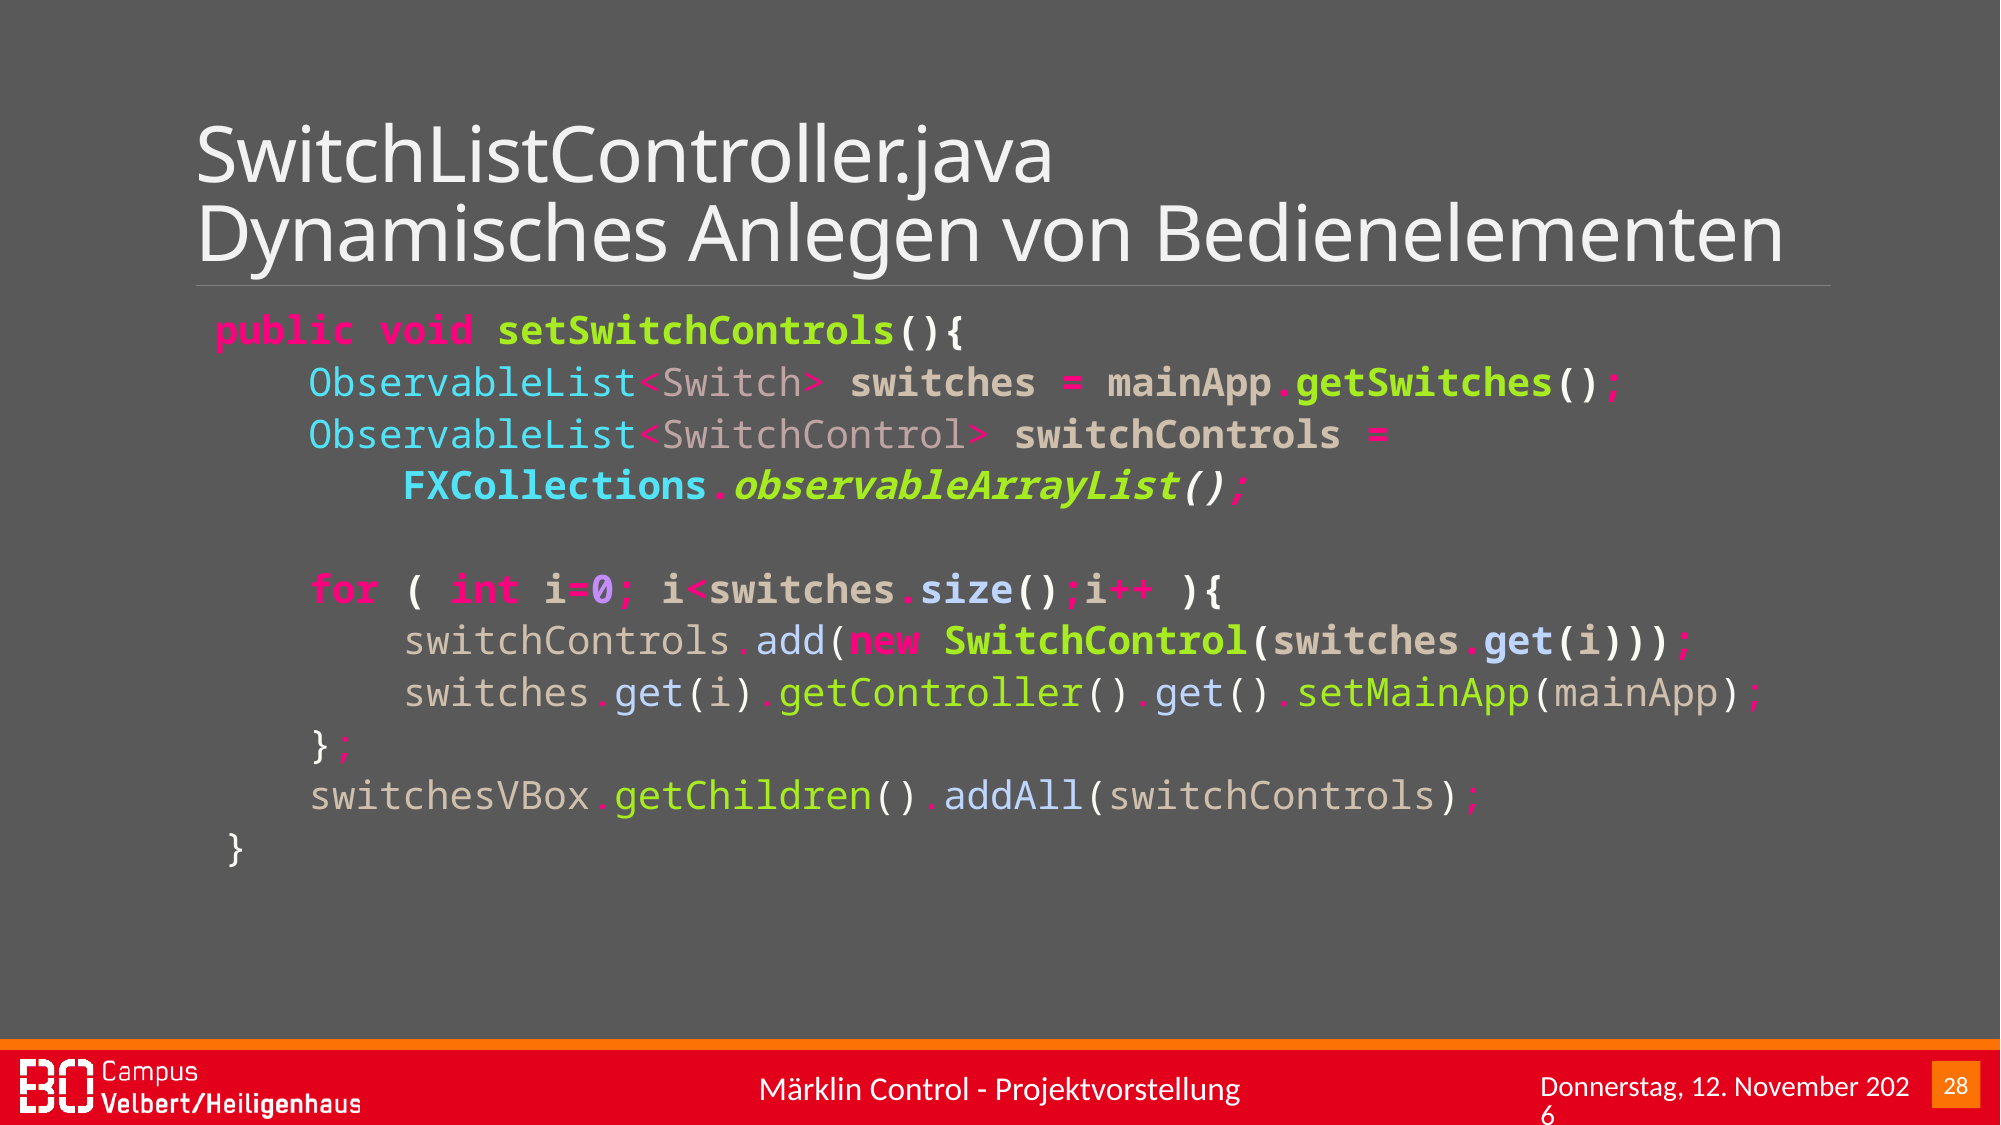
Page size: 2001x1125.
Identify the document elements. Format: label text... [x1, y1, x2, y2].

slide_number 28 [1931, 1060, 1981, 1109]
picture [101, 1057, 365, 1120]
picture [19, 1059, 94, 1113]
list public void setSwitchControls(){ ObservableList<Switch> switches = mainApp.getSwitches(); ObservableList<SwitchControl> switchControls = FXCollections.observableArrayList(); for ( int i=0; i<switches.size();i++ ){ switchControls.add(new SwitchControl(switches.get(i))); switches.get(i).getController().get().setMainApp(mainApp); }; switchesVBox.getChildren().addAll(switchControls); } [200, 293, 1851, 954]
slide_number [1525, 1054, 1931, 1115]
title SwitchListController.java Dynamisches Anlegen von Bedienelementen [180, 47, 1830, 285]
